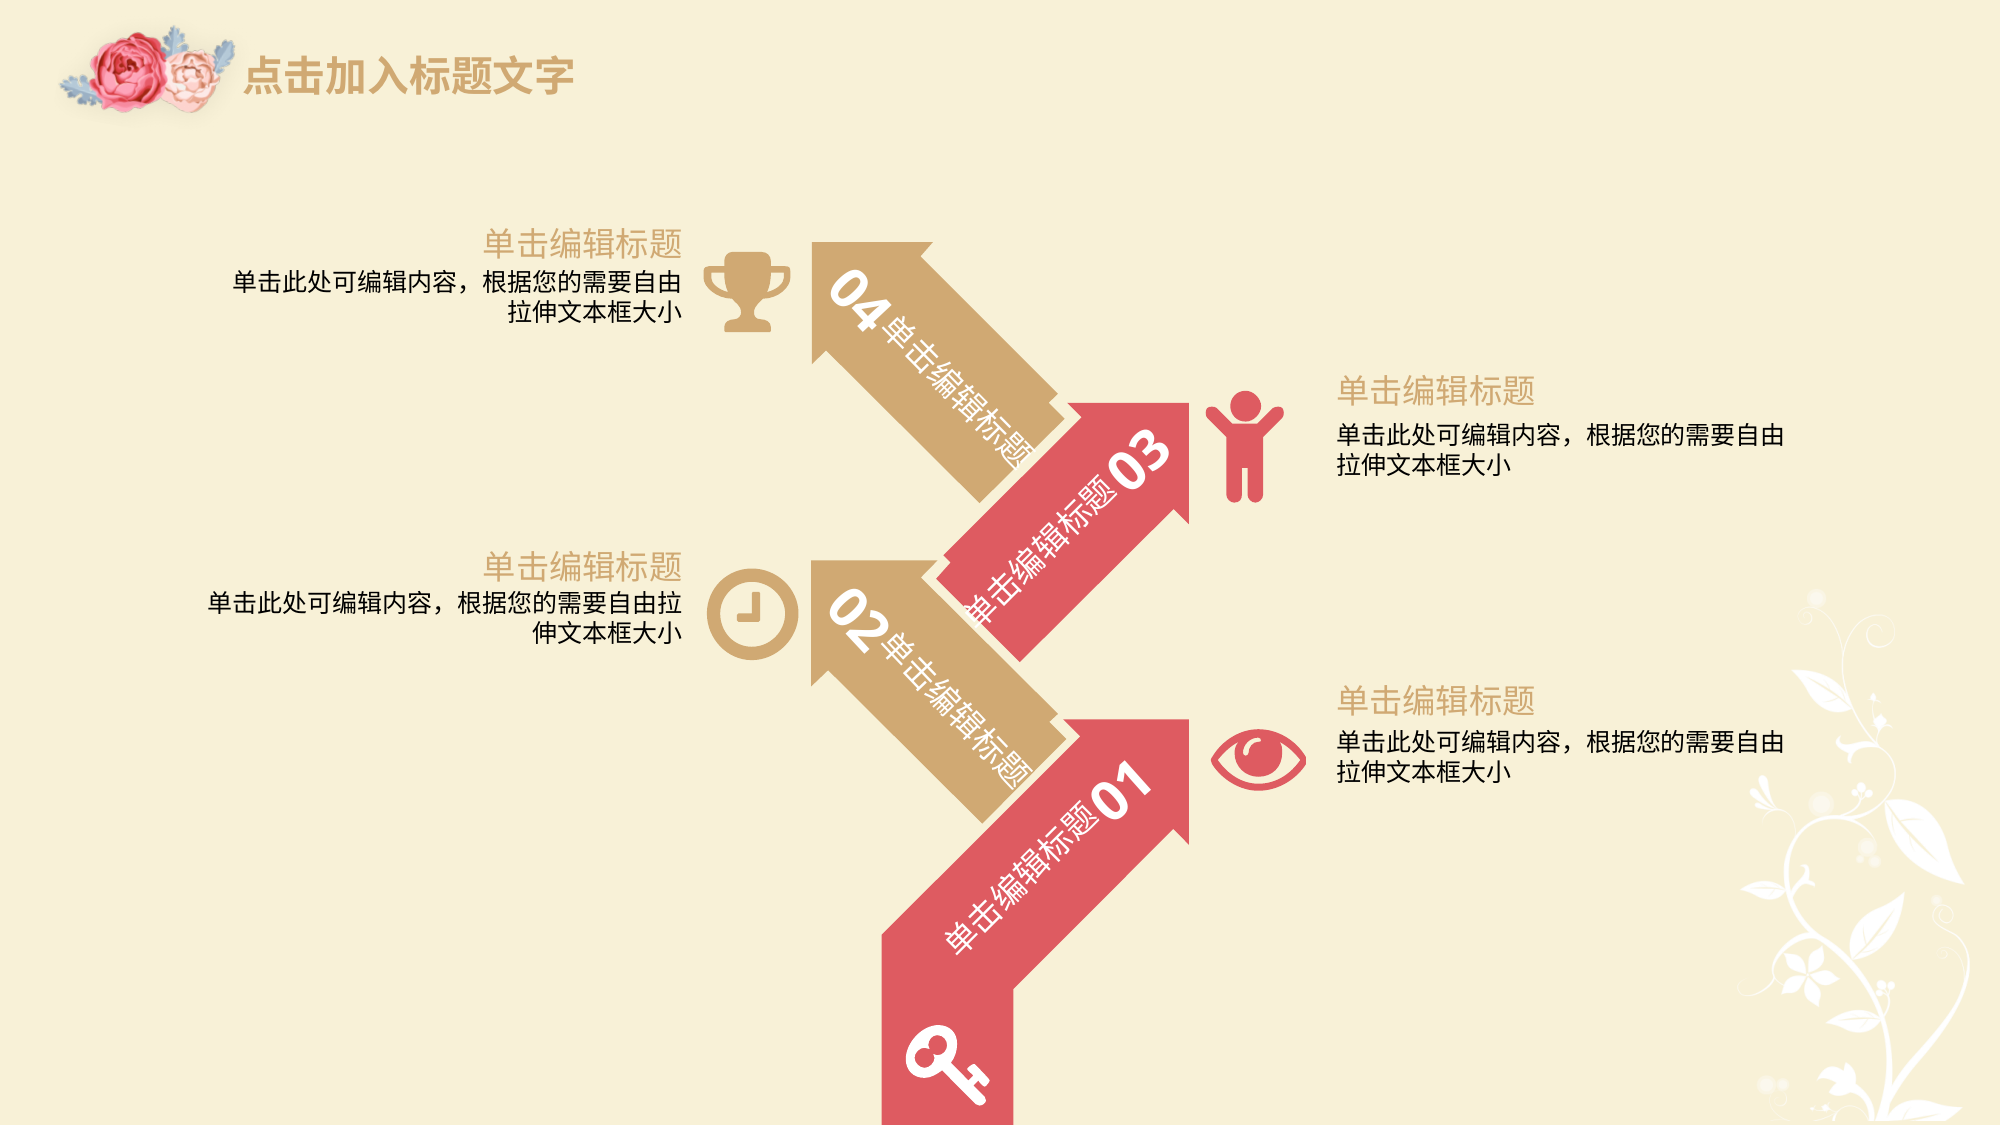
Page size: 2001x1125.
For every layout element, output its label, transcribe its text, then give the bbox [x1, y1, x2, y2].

text_box [881, 719, 1189, 1125]
text_box [1210, 729, 1306, 791]
text_box [706, 568, 799, 661]
text_box 01 [1073, 742, 1166, 835]
text_box 单击编辑标题 [482, 545, 683, 586]
text_box 单击编辑标题 [953, 468, 1123, 638]
text_box [811, 560, 1067, 824]
text_box 单击编辑标题 [874, 306, 1043, 477]
text_box 单击编辑标题 [1336, 680, 1536, 721]
text_box 单击编辑标题 [1336, 370, 1536, 411]
text_box [1205, 406, 1284, 503]
text_box 单击编辑标题 [872, 622, 1040, 796]
text_box 03 [1091, 412, 1184, 505]
text_box 单击此处可编辑内容，根据您的需要自由拉伸文本框大小 [1336, 726, 1716, 787]
picture [52, 0, 258, 146]
picture [1716, 577, 2000, 1121]
text_box [1230, 390, 1262, 422]
text_box [703, 251, 791, 333]
text_box 单击编辑标题 [482, 223, 683, 264]
text_box [811, 242, 1065, 504]
text_box [905, 1025, 990, 1106]
text_box 单击此处可编辑内容，根据您的需要自由拉伸文本框大小 [184, 587, 683, 648]
text_box 单击此处可编辑内容，根据您的需要自由拉伸文本框大小 [1336, 419, 1806, 480]
text_box 单击编辑标题 [934, 794, 1105, 965]
text_box 02 [815, 572, 908, 665]
text_box 点击加入标题文字 [250, 43, 663, 106]
text_box [936, 402, 1189, 663]
text_box 04 [816, 252, 909, 345]
text_box 单击此处可编辑内容，根据您的需要自由拉伸文本框大小 [223, 266, 683, 327]
